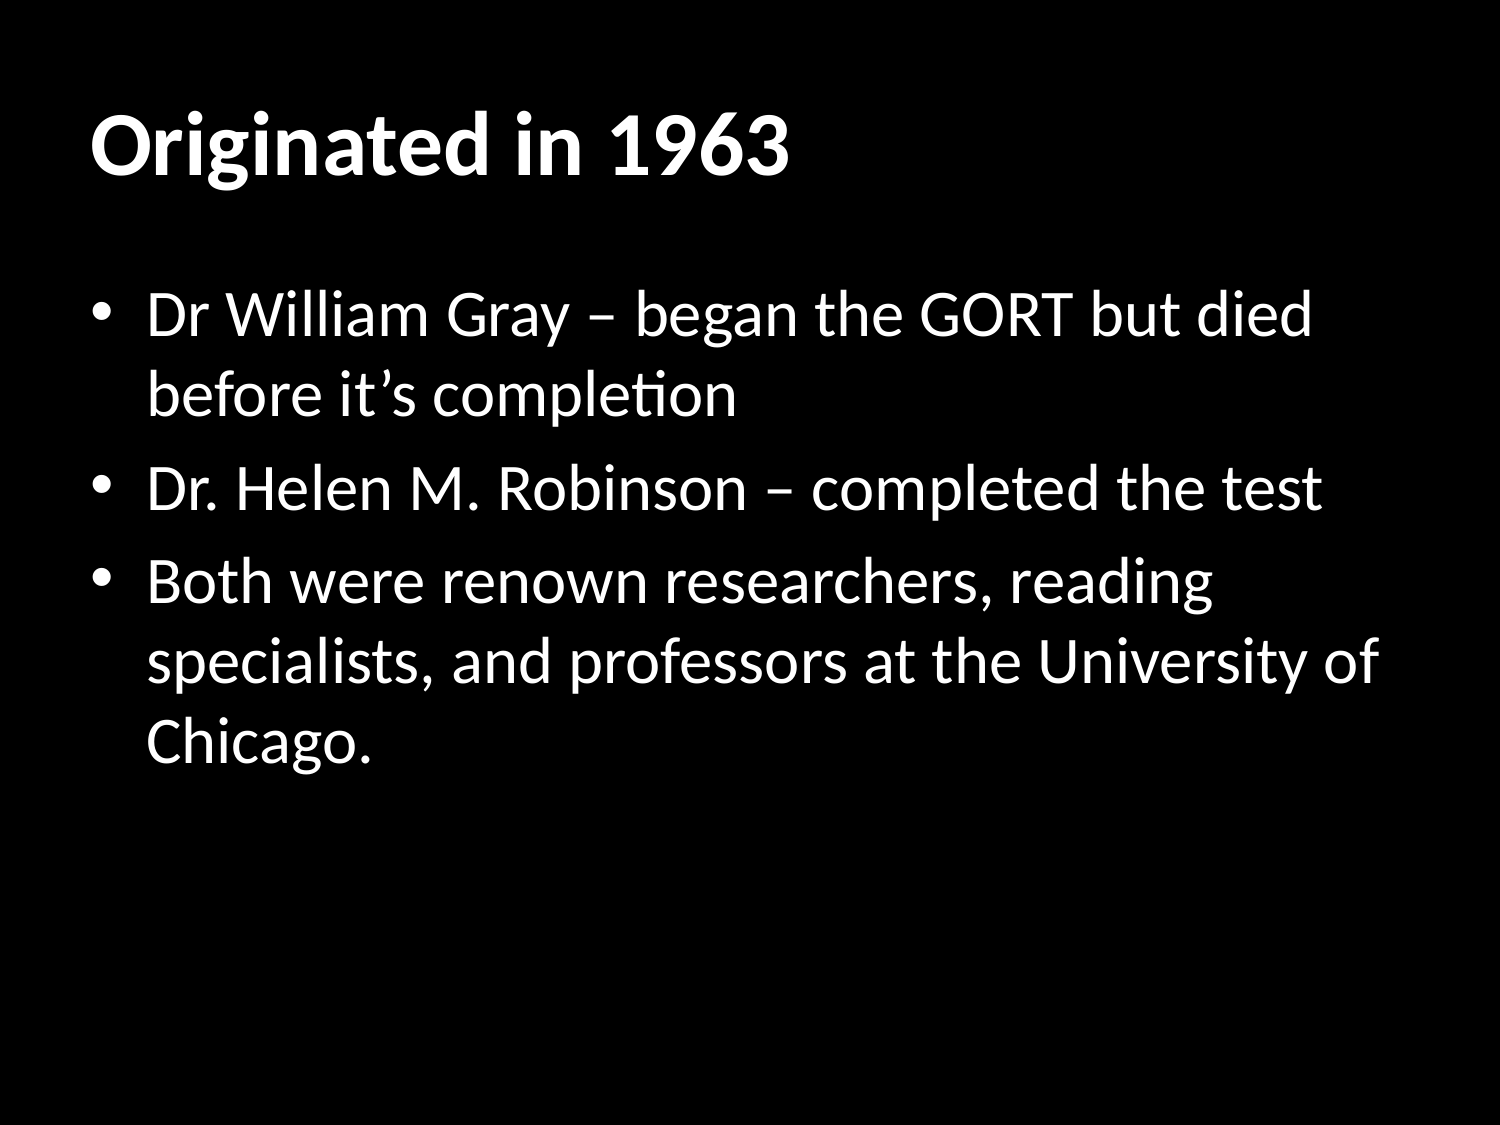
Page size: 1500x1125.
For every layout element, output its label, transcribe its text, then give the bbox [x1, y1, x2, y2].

list Dr William Gray – began the GORT but died before it’s completion Dr. Helen M. Robinson – completed the test Both were renown researchers, reading specialists, and professors at the University of Chicago. [75, 262, 1425, 1005]
title Originated in 1963 [75, 45, 1425, 233]
